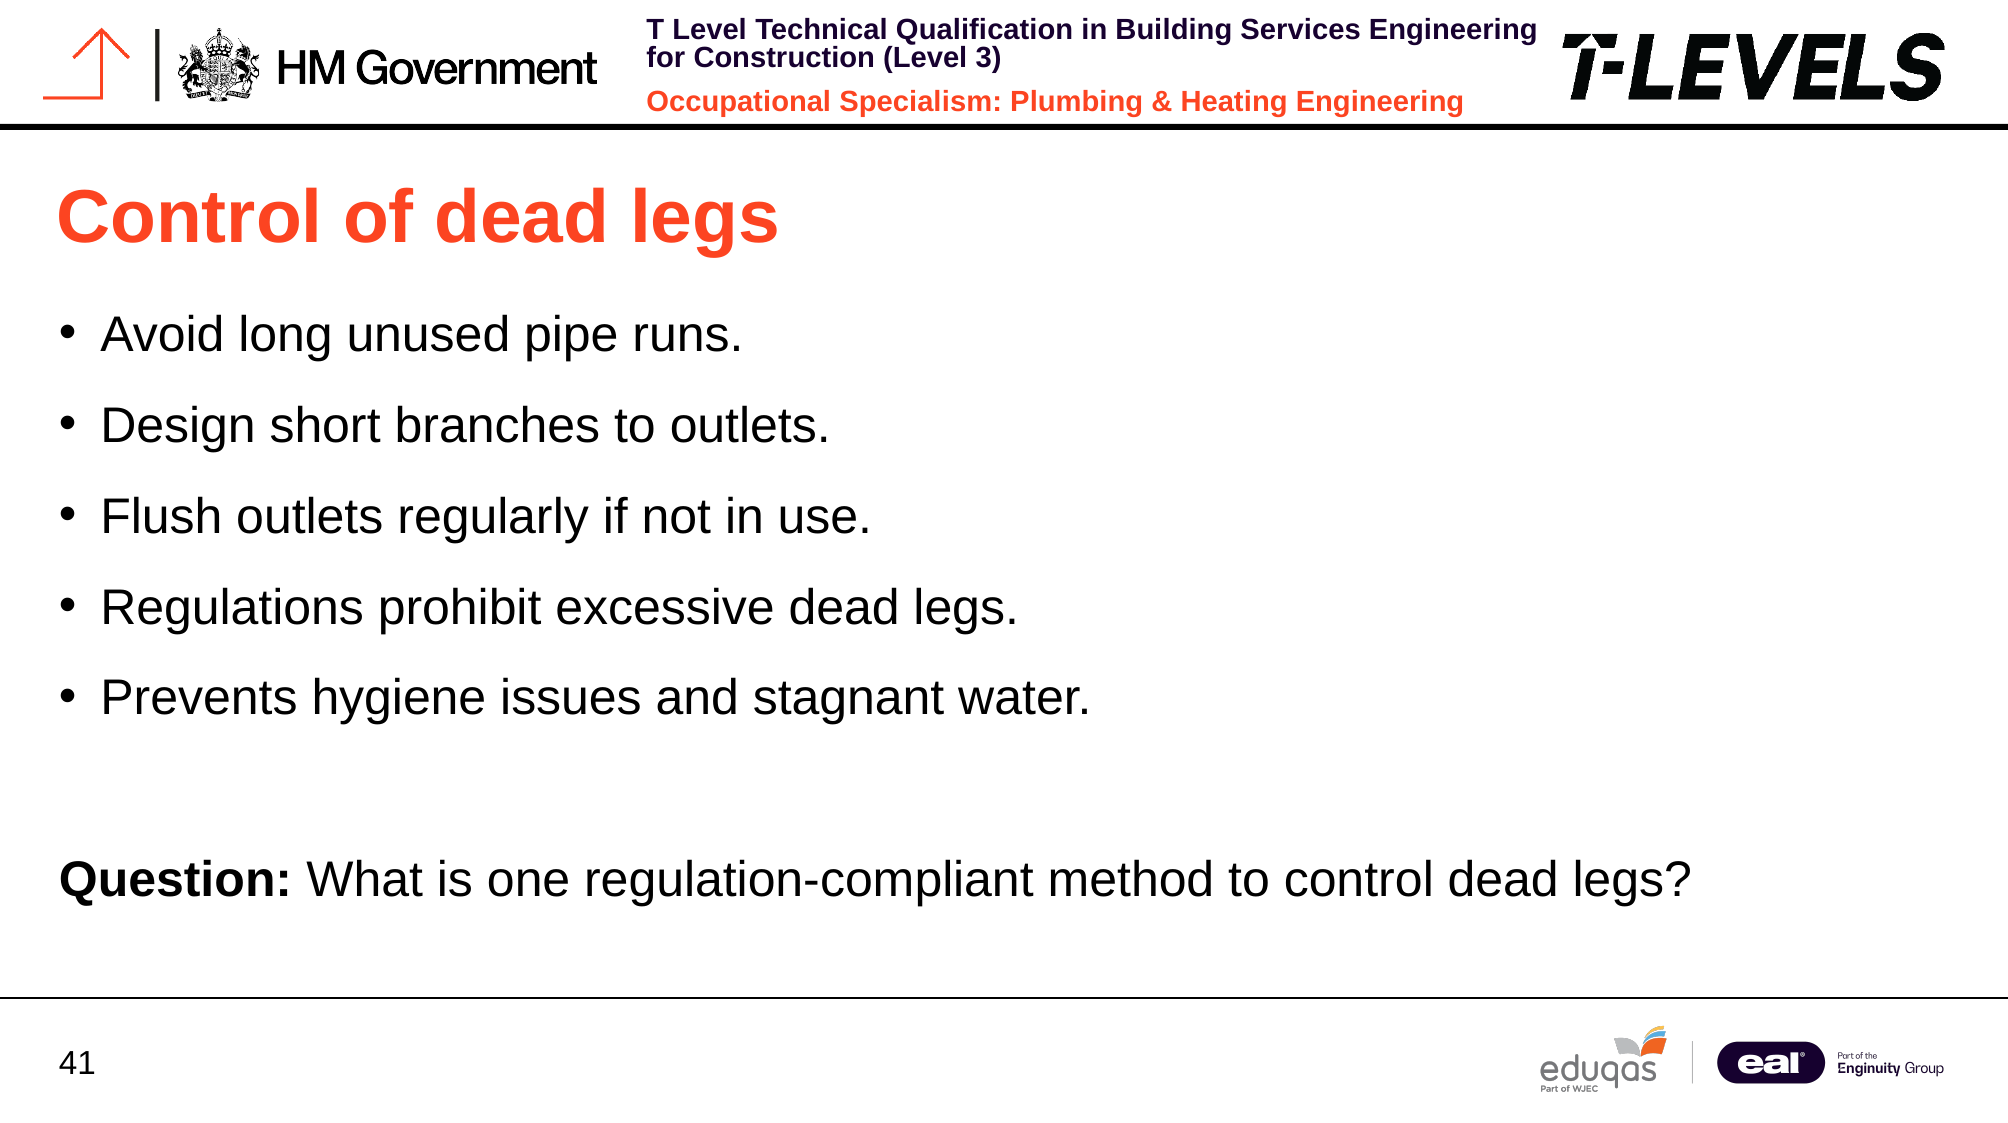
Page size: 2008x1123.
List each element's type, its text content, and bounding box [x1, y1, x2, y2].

picture [1535, 1021, 1949, 1097]
title Control of dead legs [41, 111, 1949, 314]
picture [1543, 25, 1964, 108]
picture [38, 27, 136, 100]
list Avoid long unused pipe runs. Design short branches to outlets. Flush outlets regularly if not in use. Regulations prohibit excessive dead legs. Prevents hygiene issues and stagnant water. Question: What is one regulation-compliant method to control dead legs? [59, 295, 1949, 975]
picture [155, 28, 597, 102]
